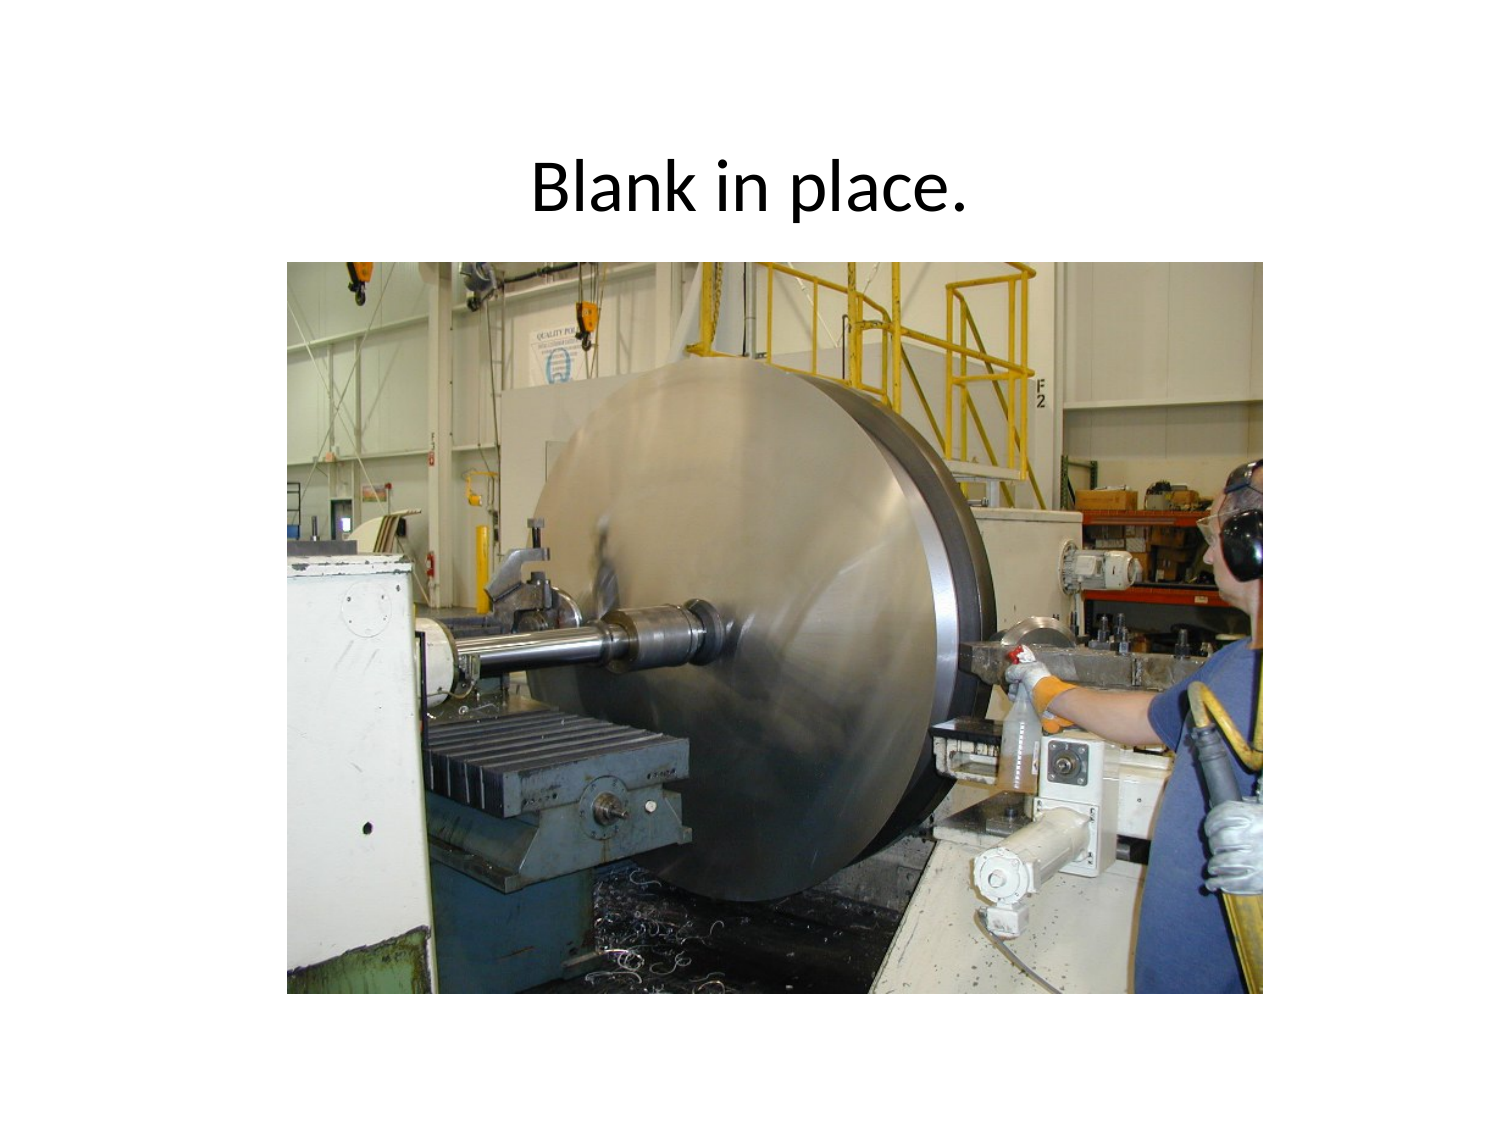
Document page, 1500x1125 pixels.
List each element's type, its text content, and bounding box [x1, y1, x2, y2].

text_box Blank in place. [74, 87, 1425, 275]
picture [287, 262, 1263, 994]
